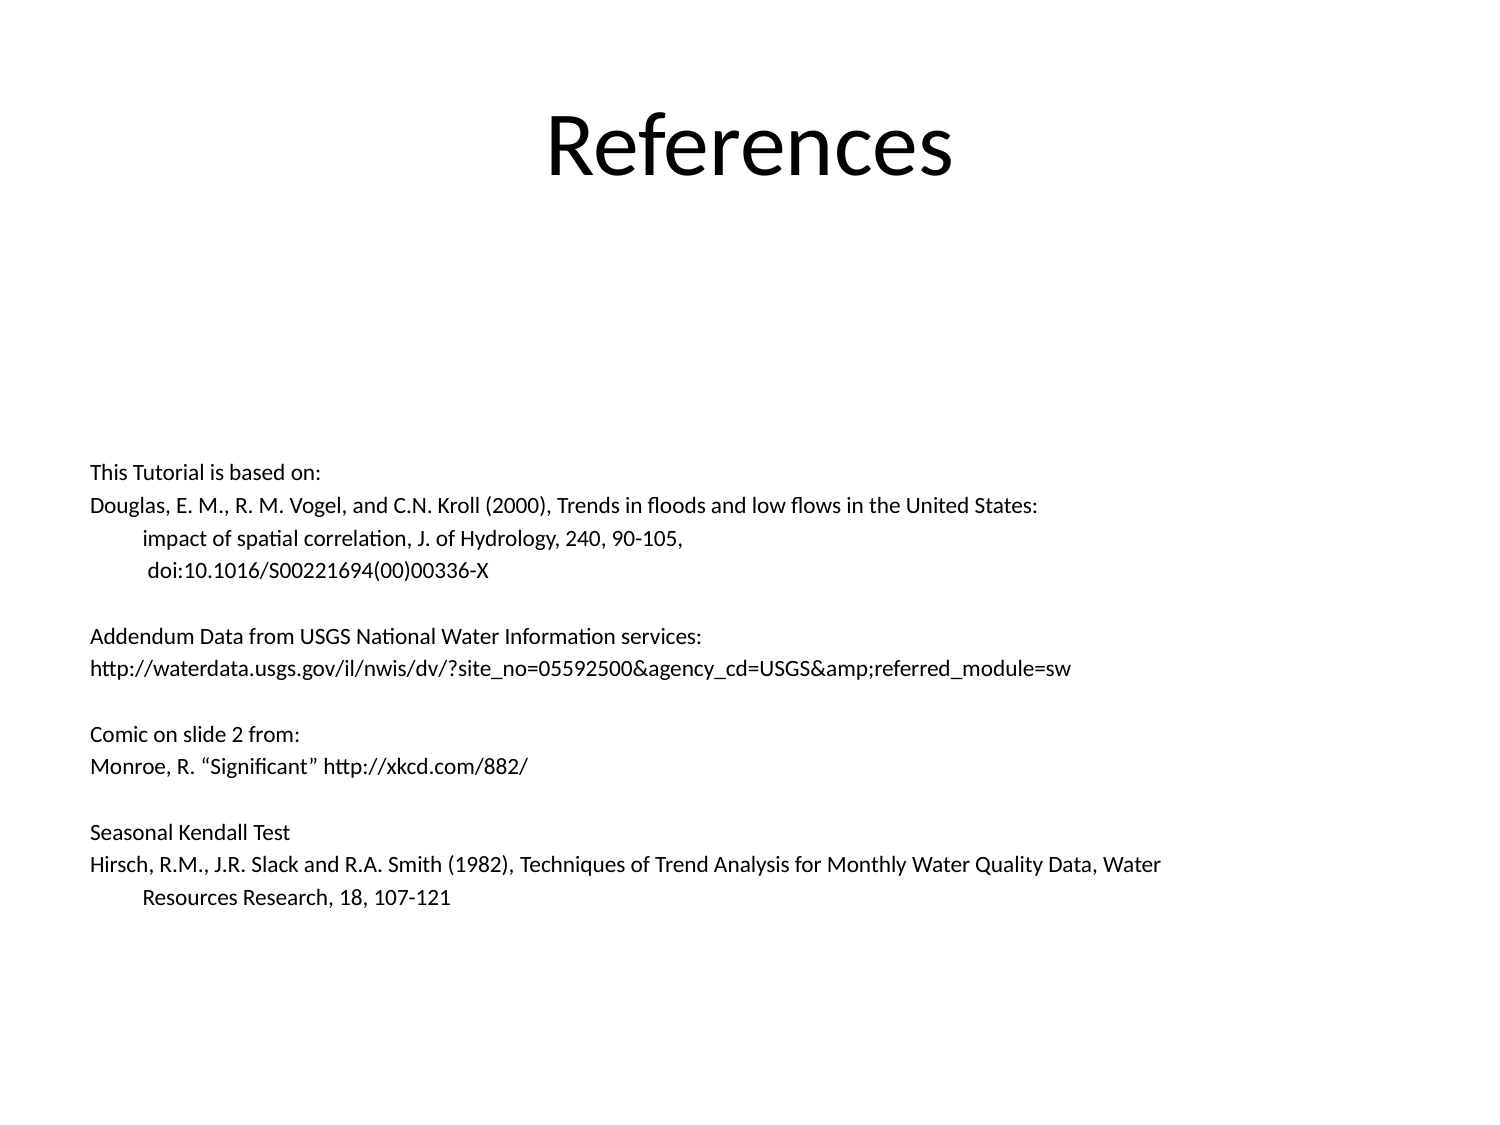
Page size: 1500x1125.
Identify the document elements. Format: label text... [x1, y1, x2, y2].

title References [75, 45, 1425, 233]
list This Tutorial is based on: Douglas, E. M., R. M. Vogel, and C.N. Kroll (2000), Trends in floods and low flows in the United States: impact of spatial correlation, J. of Hydrology, 240, 90-105, doi:10.1016/S00221694(00)00336-X Addendum Data from USGS National Water Information services: http://waterdata.usgs.gov/il/nwis/dv/?site_no=05592500&agency_cd=USGS&amp;referred_module=sw Comic on slide 2 from: Monroe, R. “Significant” http://xkcd.com/882/ Seasonal Kendall Test Hirsch, R.M., J.R. Slack and R.A. Smith (1982), Techniques of Trend Analysis for Monthly Water Quality Data, Water Resources Research, 18, 107-121 [75, 450, 1425, 925]
